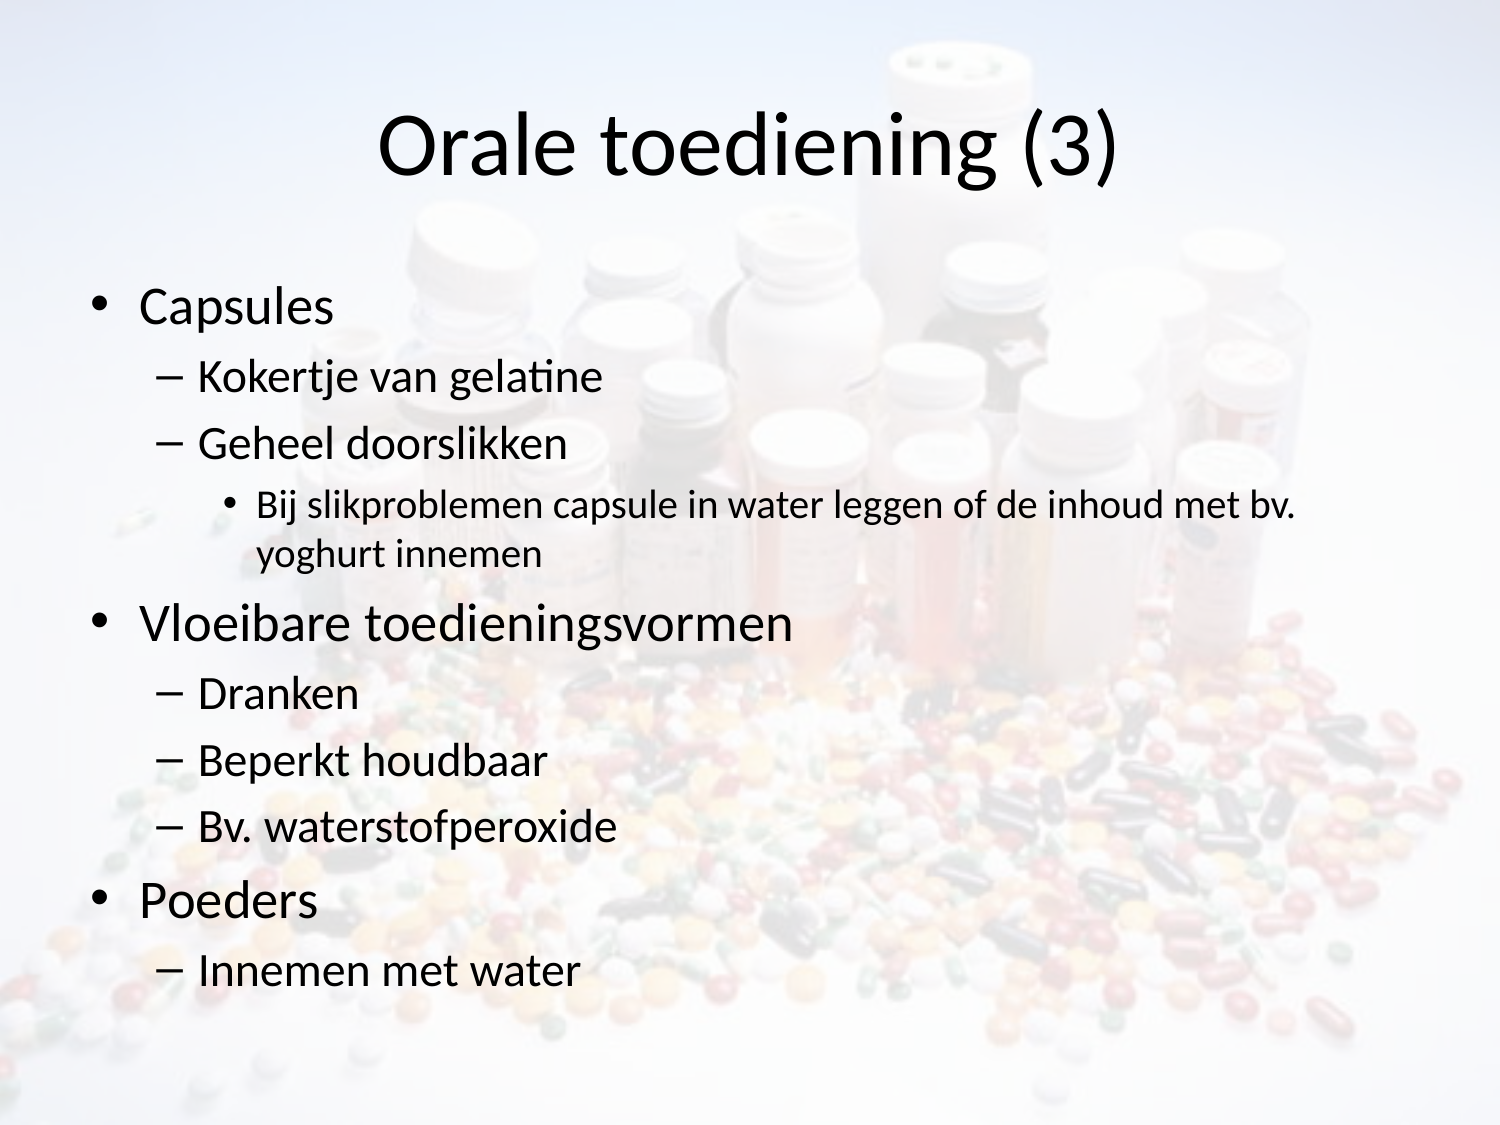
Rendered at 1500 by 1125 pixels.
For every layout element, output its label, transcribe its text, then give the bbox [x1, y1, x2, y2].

title Orale toediening (3) [75, 45, 1425, 233]
list Capsules Kokertje van gelatine Geheel doorslikken Bij slikproblemen capsule in water leggen of de inhoud met bv. yoghurt innemen Vloeibare toedieningsvormen Dranken Beperkt houdbaar Bv. waterstofperoxide Poeders Innemen met water [75, 262, 1425, 1005]
